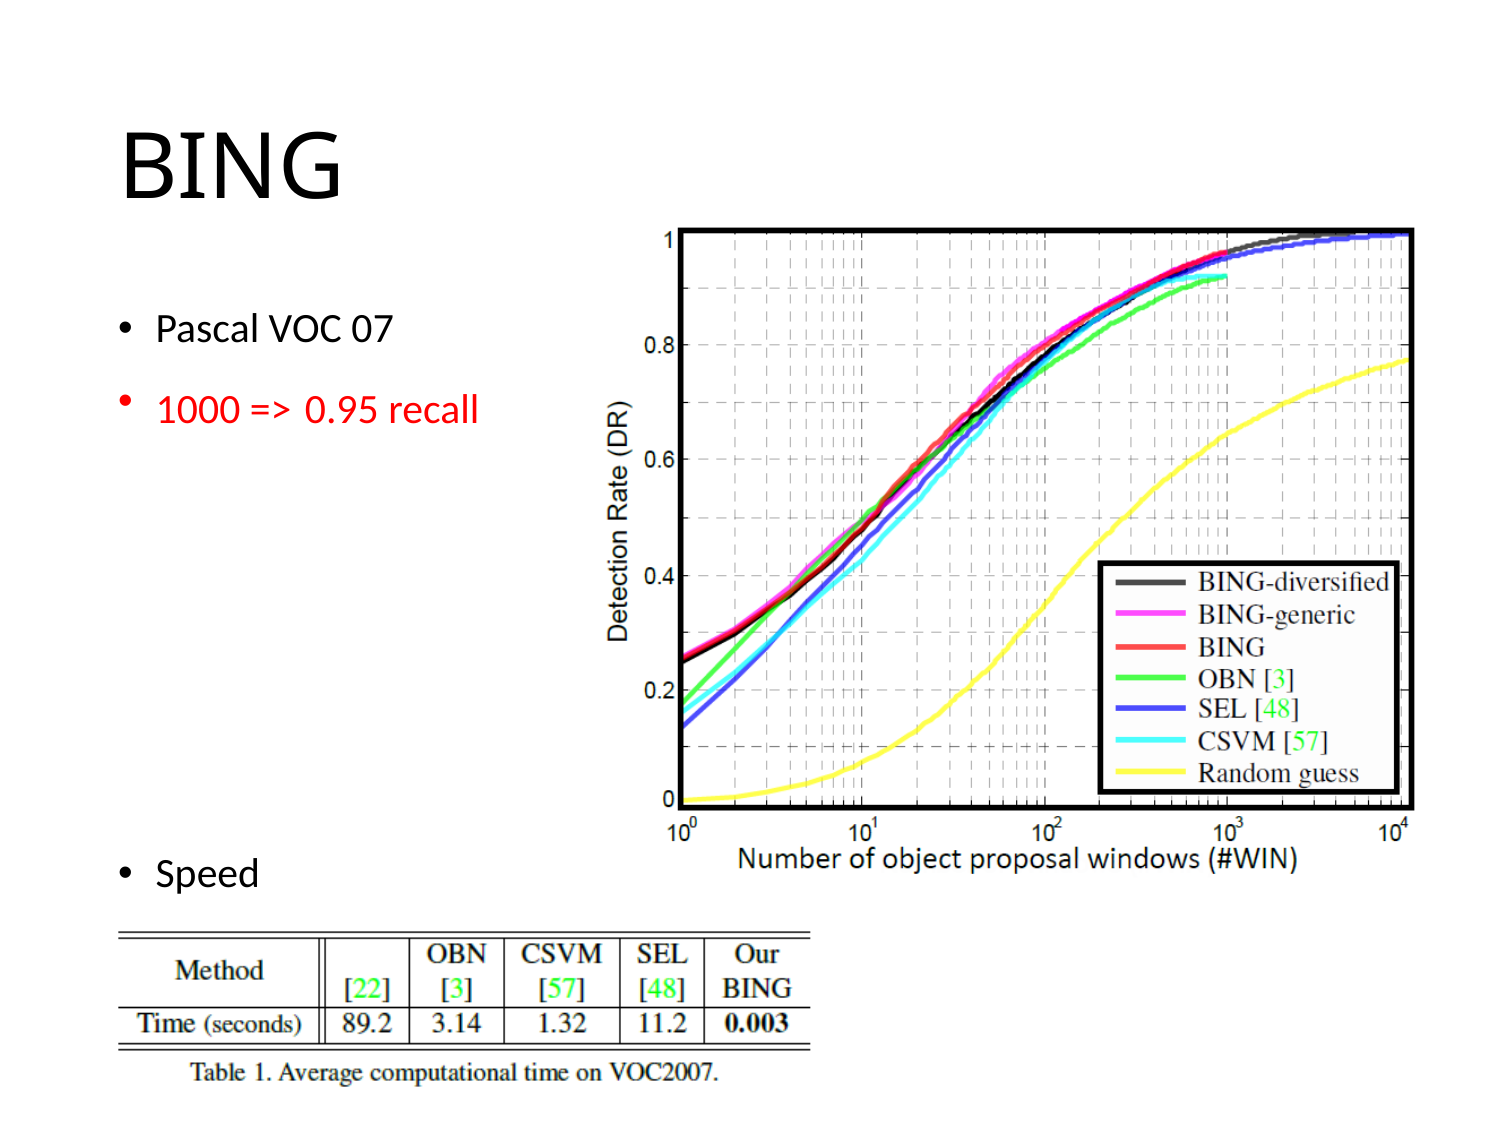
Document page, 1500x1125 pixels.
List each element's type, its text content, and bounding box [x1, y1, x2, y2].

picture [114, 900, 815, 1105]
title BING [103, 59, 1397, 278]
list Pascal VOC 07 1000 => 0.95 recall Speed [103, 299, 1397, 1014]
picture [567, 195, 1454, 883]
